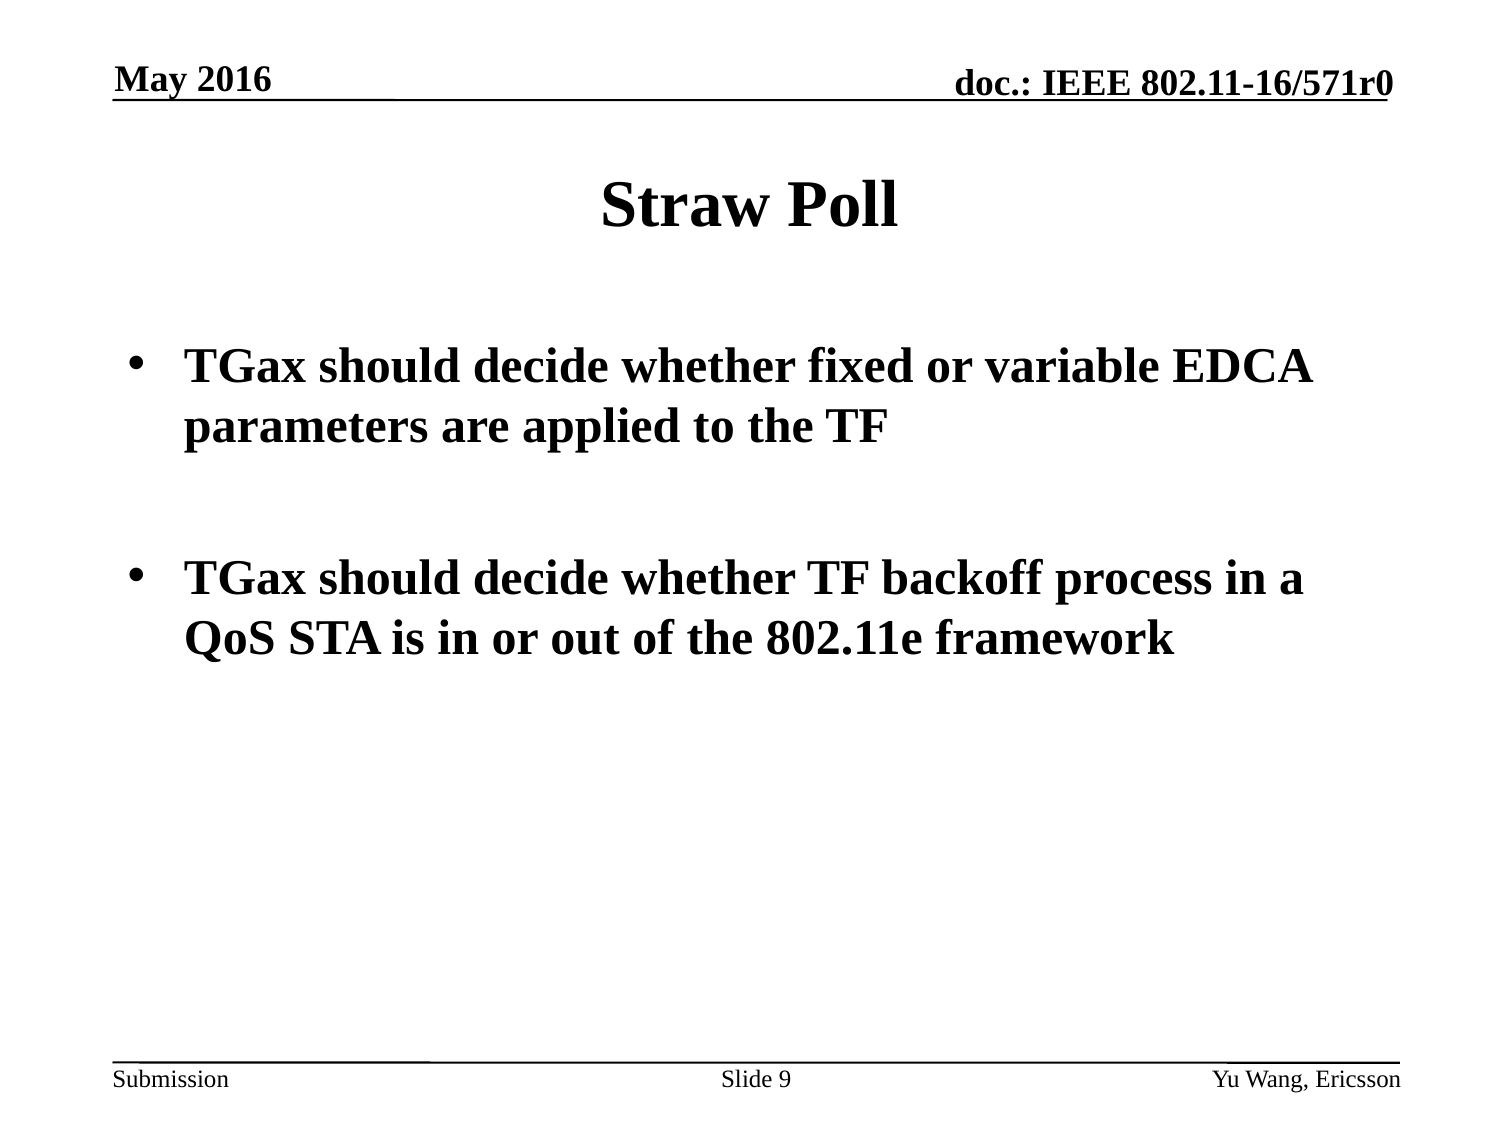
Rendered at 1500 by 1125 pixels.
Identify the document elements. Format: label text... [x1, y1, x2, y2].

footer Yu Wang, Ericsson [878, 1061, 1402, 1093]
title Straw Poll [112, 112, 1388, 288]
slide_number Slide 9 [712, 1061, 800, 1123]
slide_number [114, 54, 423, 100]
list TGax should decide whether fixed or variable EDCA parameters are applied to the TF TGax should decide whether TF backoff process in a QoS STA is in or out of the 802.11e framework [112, 324, 1388, 1000]
